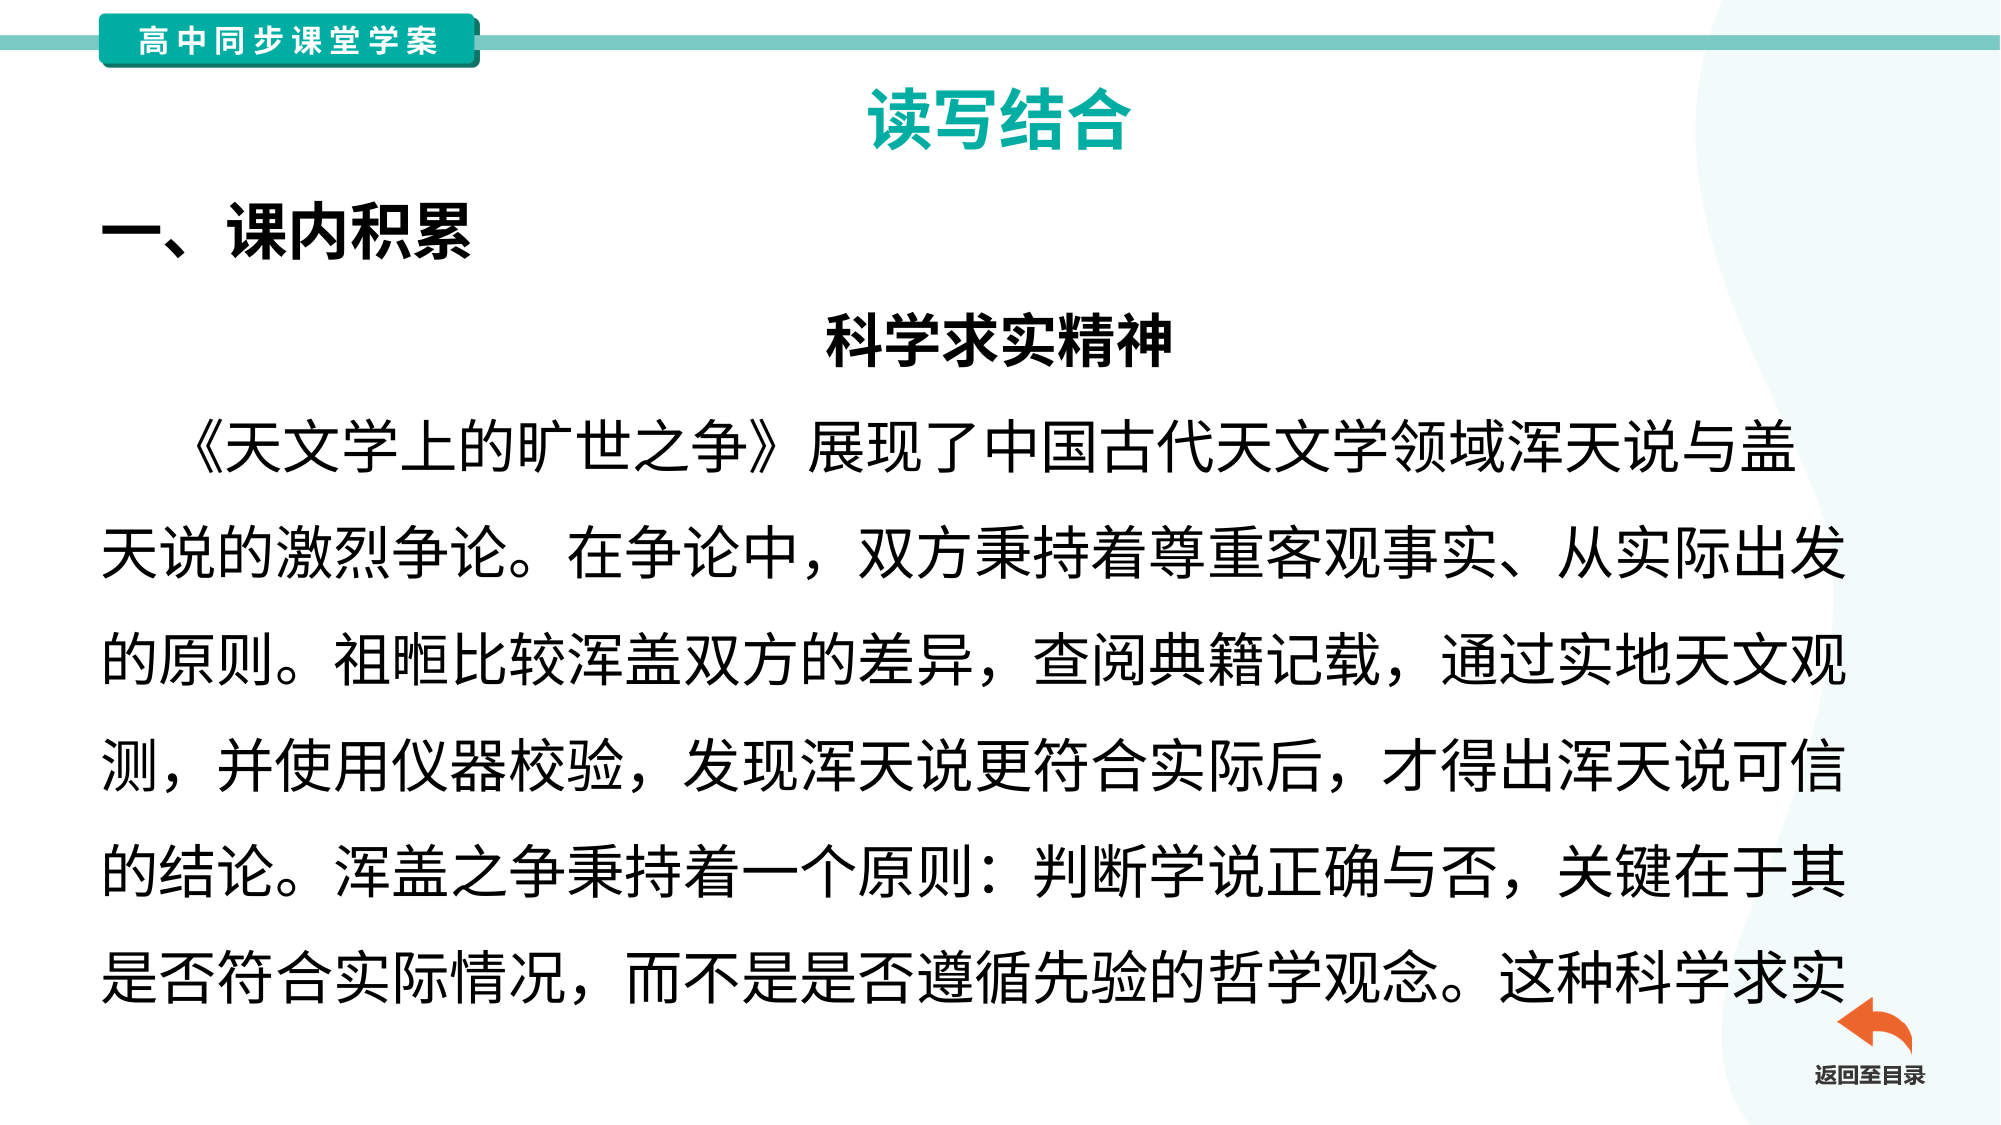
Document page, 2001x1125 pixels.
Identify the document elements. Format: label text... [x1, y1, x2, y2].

text_box 读写结合 [100, 76, 1899, 156]
text_box 科学求实精神 《天文学上的旷世之争》展现了中国古代天文学领域浑天说与盖 天说的激烈争论。在争论中，双方秉持着尊重客观事实、从实际出发 的原则。祖暅比较浑盖双方的差异，查阅典籍记载，通过实地天文观 测，并使用仪器校验，发现浑天说更符合实际后，才得出浑天说可信 的结论。浑盖之争秉持着一个原则：判断学说正确与否，关键在于其 是否符合实际情况，而不是是否遵循先验的哲学观念。这种科学求实 [100, 267, 1899, 1012]
picture [0, 0, 2000, 1125]
text_box 一、课内积累 [100, 156, 1899, 267]
